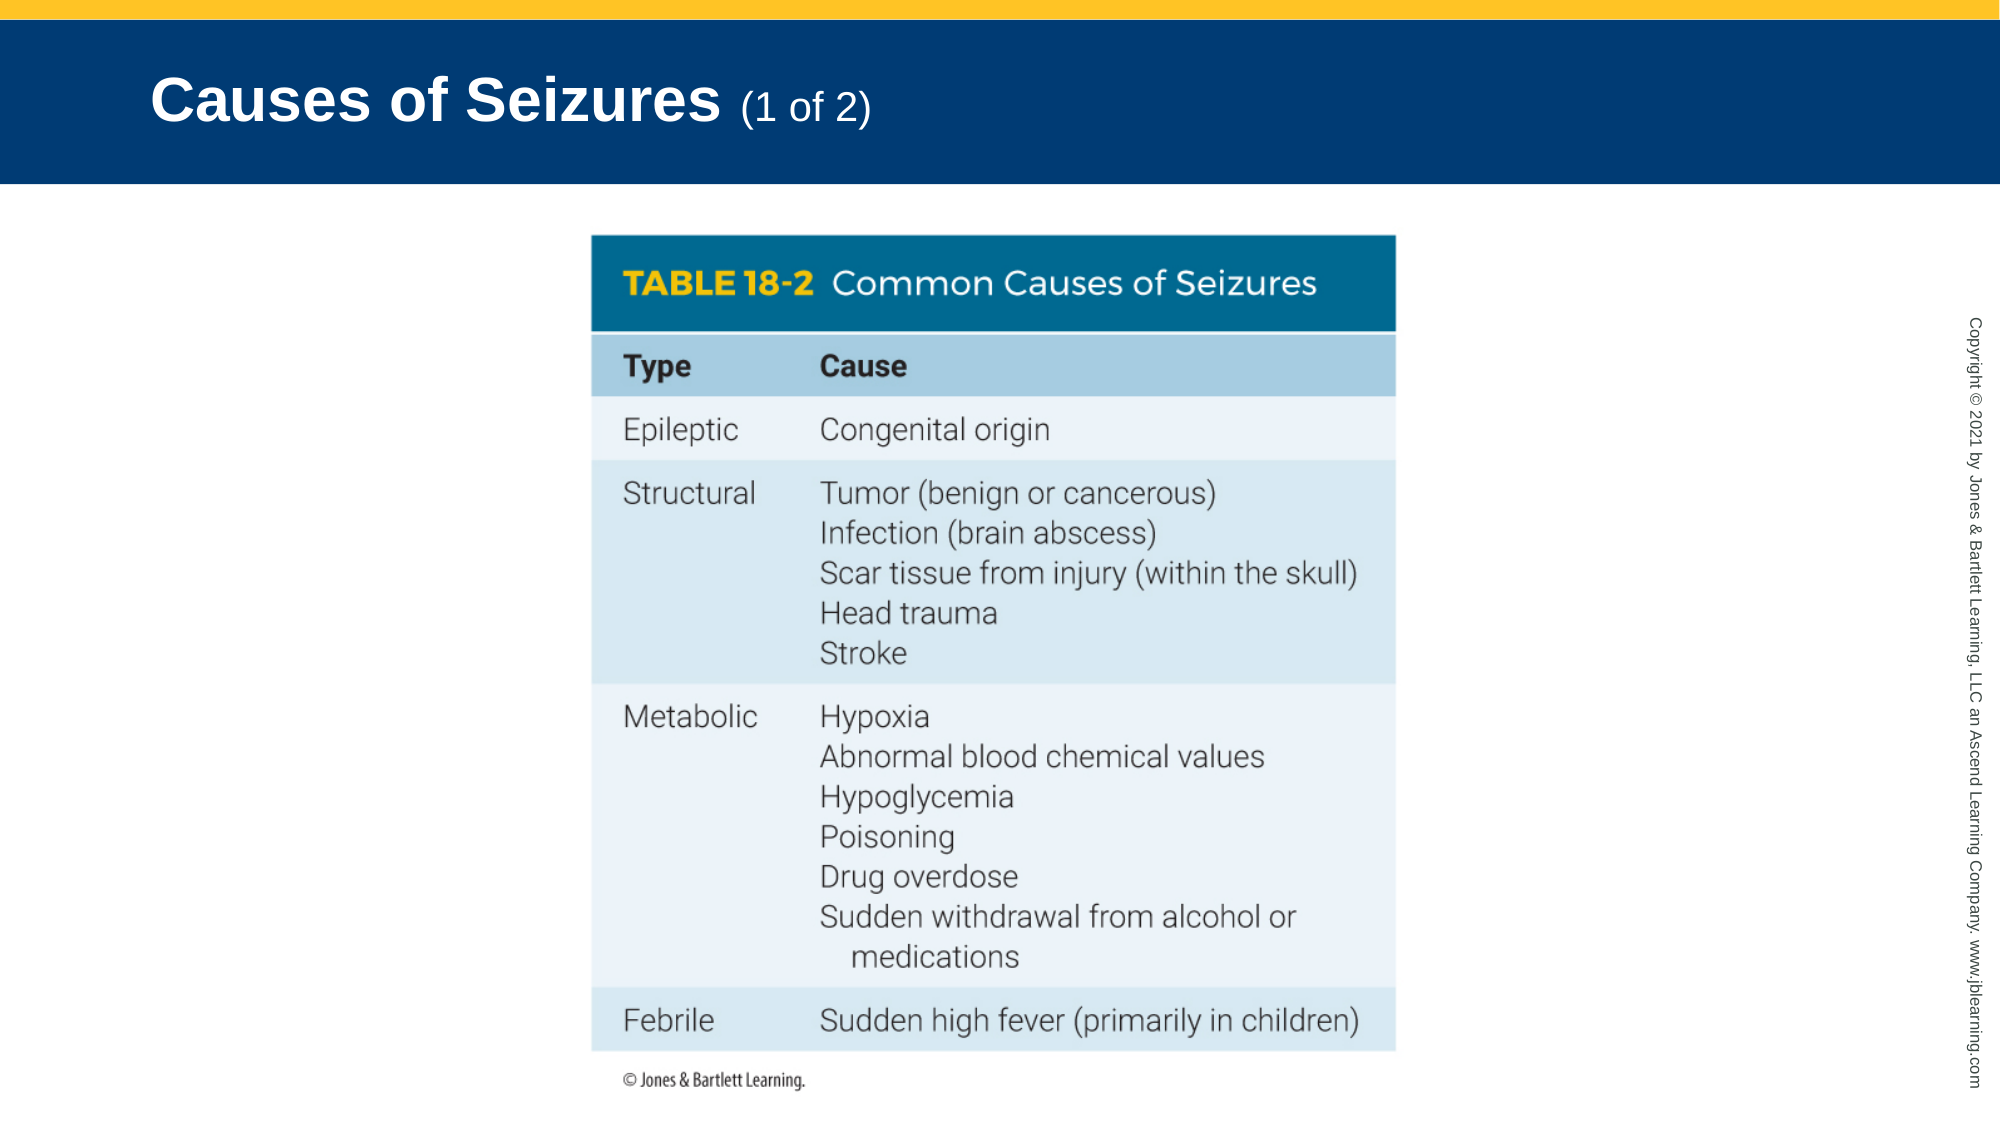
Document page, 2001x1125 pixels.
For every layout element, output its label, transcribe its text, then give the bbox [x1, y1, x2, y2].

title Causes of Seizures (1 of 2) [0, 19, 2000, 185]
picture [581, 226, 1407, 1112]
